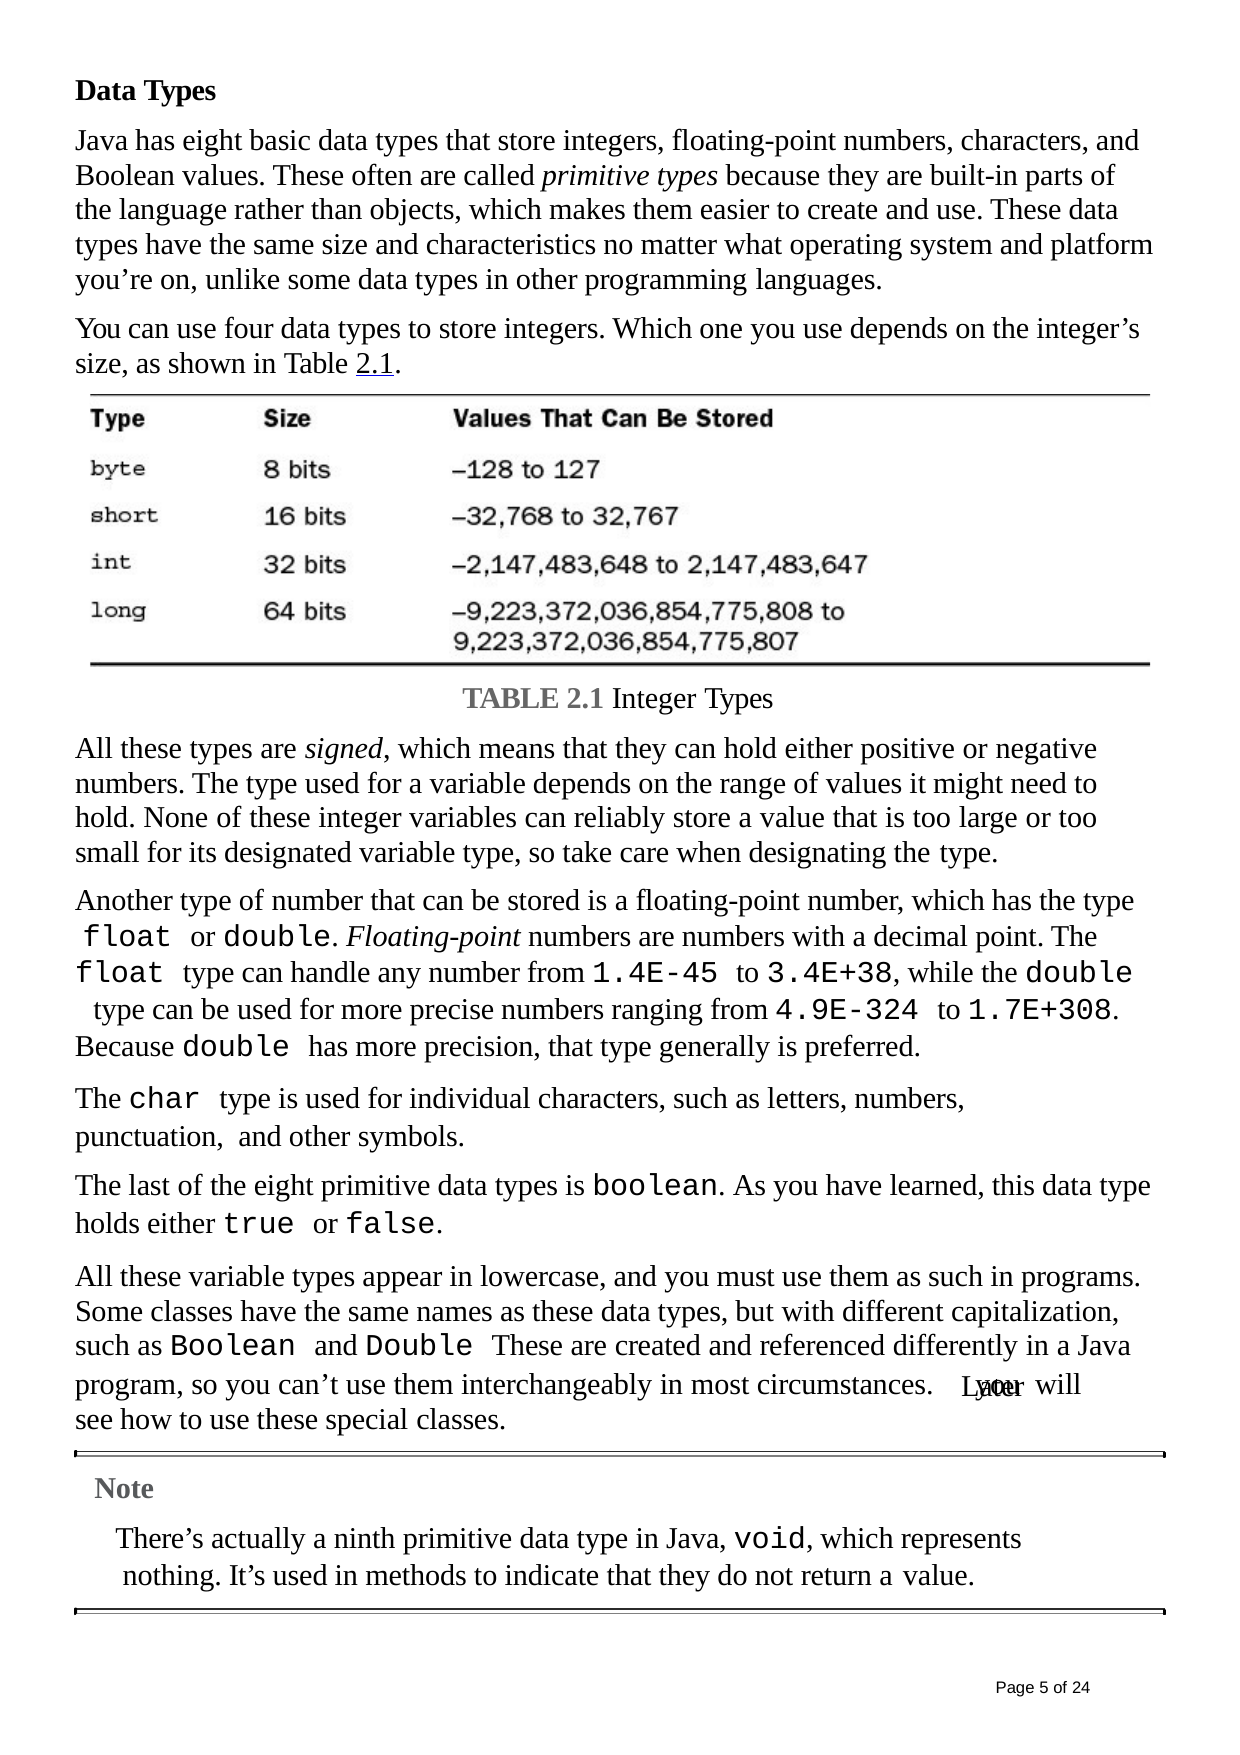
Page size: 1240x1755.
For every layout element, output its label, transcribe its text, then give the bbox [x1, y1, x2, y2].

text_box Data Types Java has eight basic data types that store integers, floating-point numbers, characters, and Boolean values. These often are called primitive types because they are built-in parts of the language rather than objects, which makes them easier to create and use. These data types have the same size and characteristics no matter what operating system and platform you’re on, unlike some data types in other programming languages. You can use four data types to store integers. Which one you use depends on the integer’s size, as shown in Table 2.1. [72, 54, 1162, 380]
text_box [89, 394, 1151, 662]
text_box program, so you can’t use them interchangeably in most circumstances. you will see how to use these special classes. [72, 1361, 1121, 1436]
text_box Note There’s actually a ninth primitive data type in Java, void, which represents nothing. It’s used in methods to indicate that they do not return a value. [92, 1453, 1030, 1592]
text_box TABLE 2.1 Integer Types All these types are signed, which means that they can hold either positive or negative numbers. The type used for a variable depends on the range of values it might need to hold. None of these integer variables can reliably store a value that is too large or too small for its designated variable type, so take care when designating the type. Another type of number that can be stored is a floating-point number, which has the type float or double. Floating-point numbers are numbers with a decimal point. The float type can handle any number from 1.4E-45 to 3.4E+38, while the double type can be used for more precise numbers ranging from 4.9E-324 to 1.7E+308. Because double has more precision, that type generally is preferred. The char type is used for individual characters, such as letters, numbers, punctuation, and other symbols. The last of the eight primitive data types is boolean. As you have learned, this data type holds either true or false. All these variable types appear in lowercase, and you must use them as such in programs. Some classes have the same names as these data types, but with different capitalization, such as Boolean and Double These are created and referenced differently in a Java [72, 662, 1159, 1362]
slide_number Page 3 of 24 [984, 1676, 1093, 1755]
